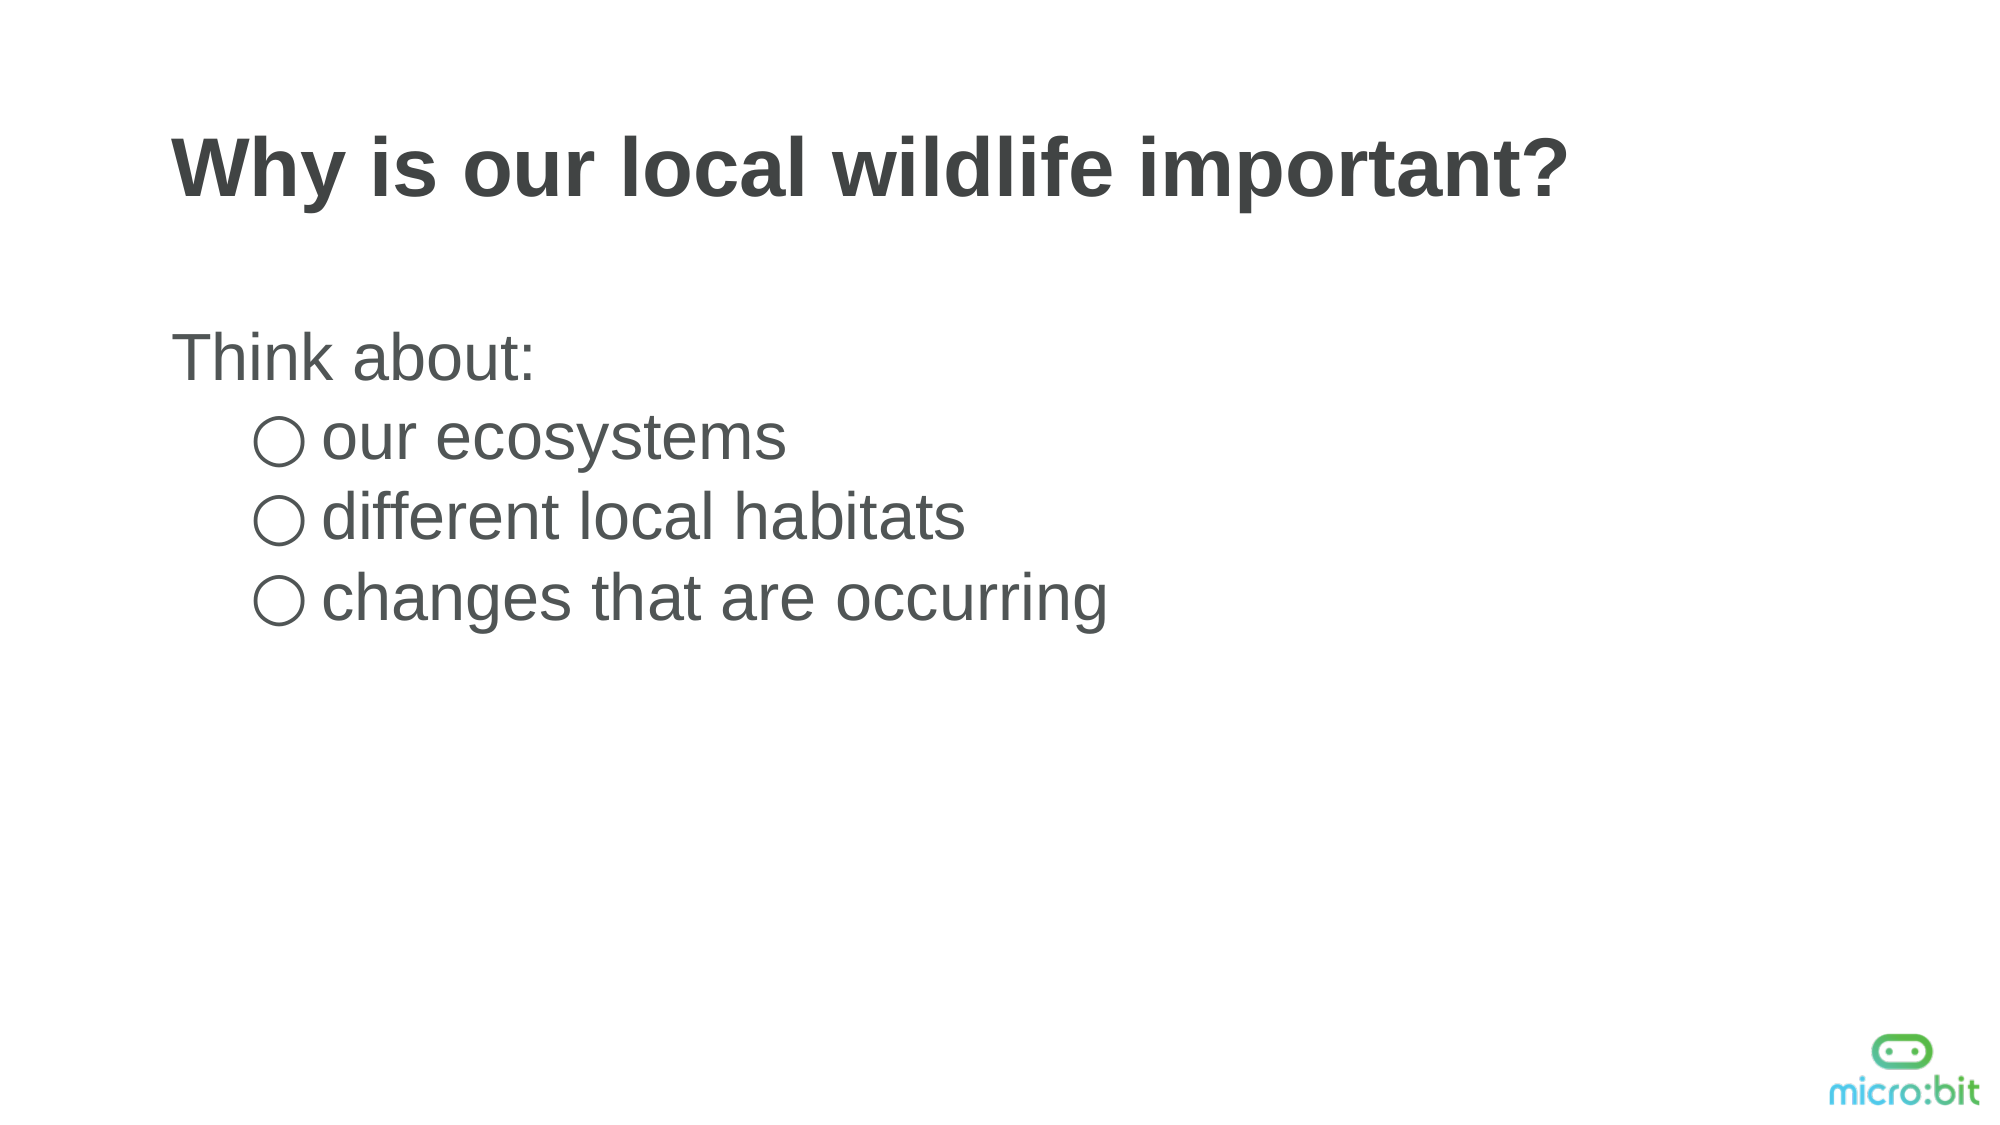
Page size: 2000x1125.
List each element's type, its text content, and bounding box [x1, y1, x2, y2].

picture [1829, 1029, 1980, 1106]
text_box Why is our local wildlife important? Think about: our ecosystems different local habitats changes that are occurring [156, 105, 1908, 929]
